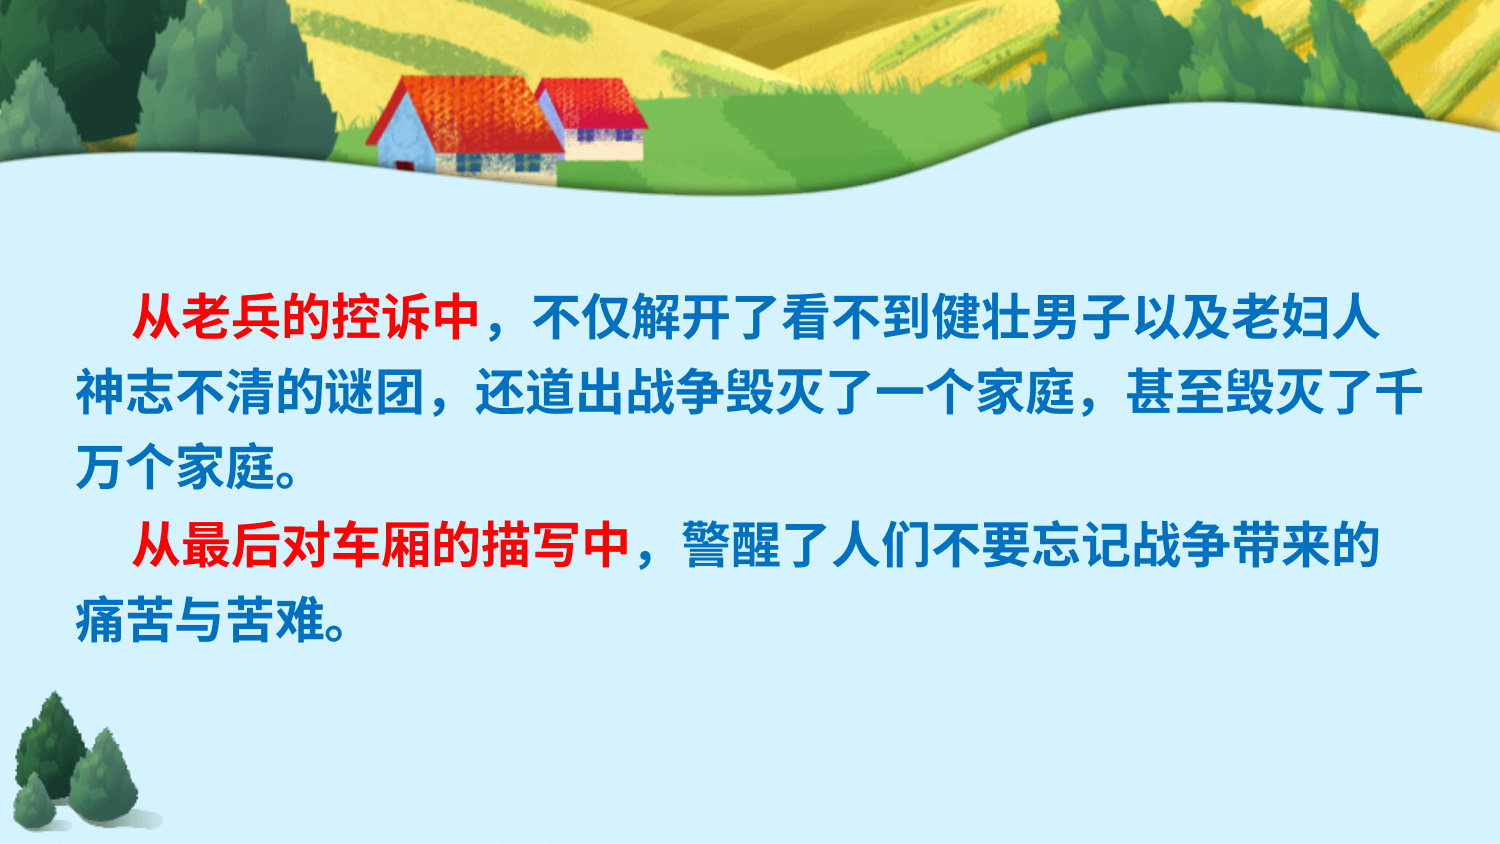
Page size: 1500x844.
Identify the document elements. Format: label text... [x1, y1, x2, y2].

picture [0, 664, 179, 844]
picture [0, 0, 1500, 436]
text_box 从最后对车厢的描写中，警醒了人们不要忘记战争带来的痛苦与苦难。 [60, 490, 1440, 656]
text_box 从老兵的控诉中，不仅解开了看不到健壮男子以及老妇人神志不清的谜团，还道出战争毁灭了一个家庭，甚至毁灭了千万个家庭。 [60, 262, 1440, 490]
